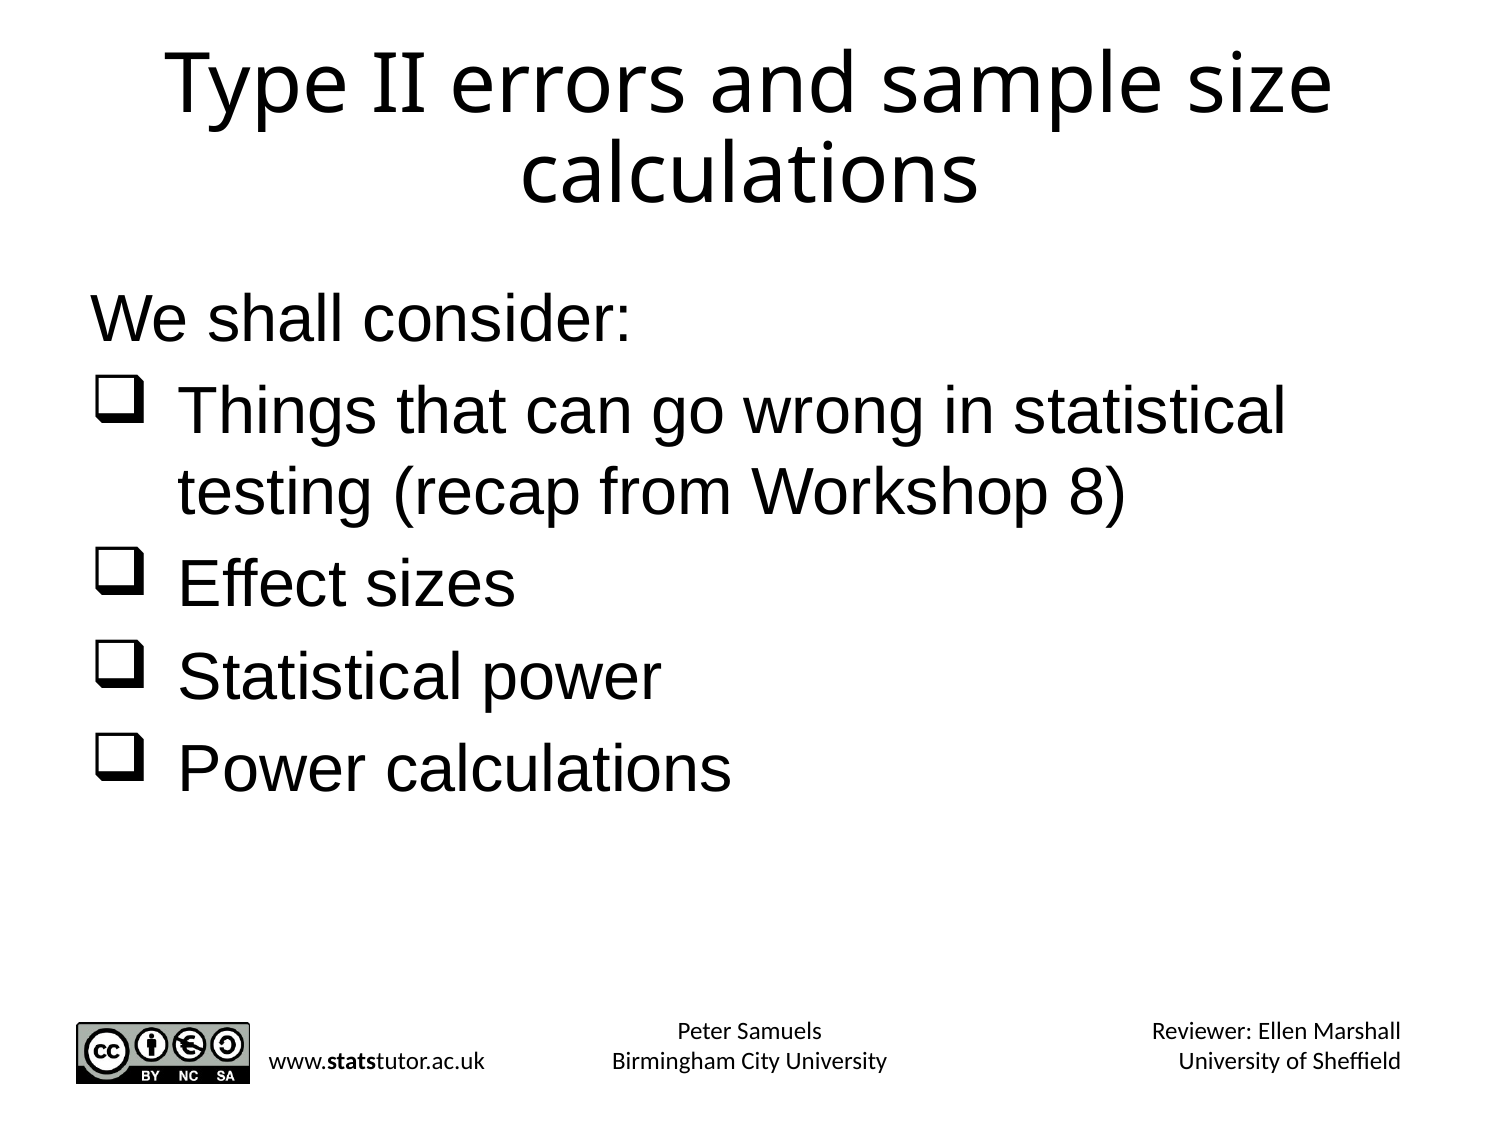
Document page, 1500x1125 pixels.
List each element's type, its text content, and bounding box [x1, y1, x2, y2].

text_box Peter Samuels Birmingham City University [549, 1007, 951, 1083]
title Type II errors and sample size calculations [75, 42, 1425, 218]
text_box www.statstutor.ac.uk [254, 1036, 526, 1082]
picture [76, 1022, 251, 1084]
list We shall consider: Things that can go wrong in statistical testing (recap from Workshop 8) Effect sizes Statistical power Power calculations [75, 267, 1425, 917]
text_box Reviewer: Ellen Marshall University of Sheffield [1038, 1007, 1417, 1083]
